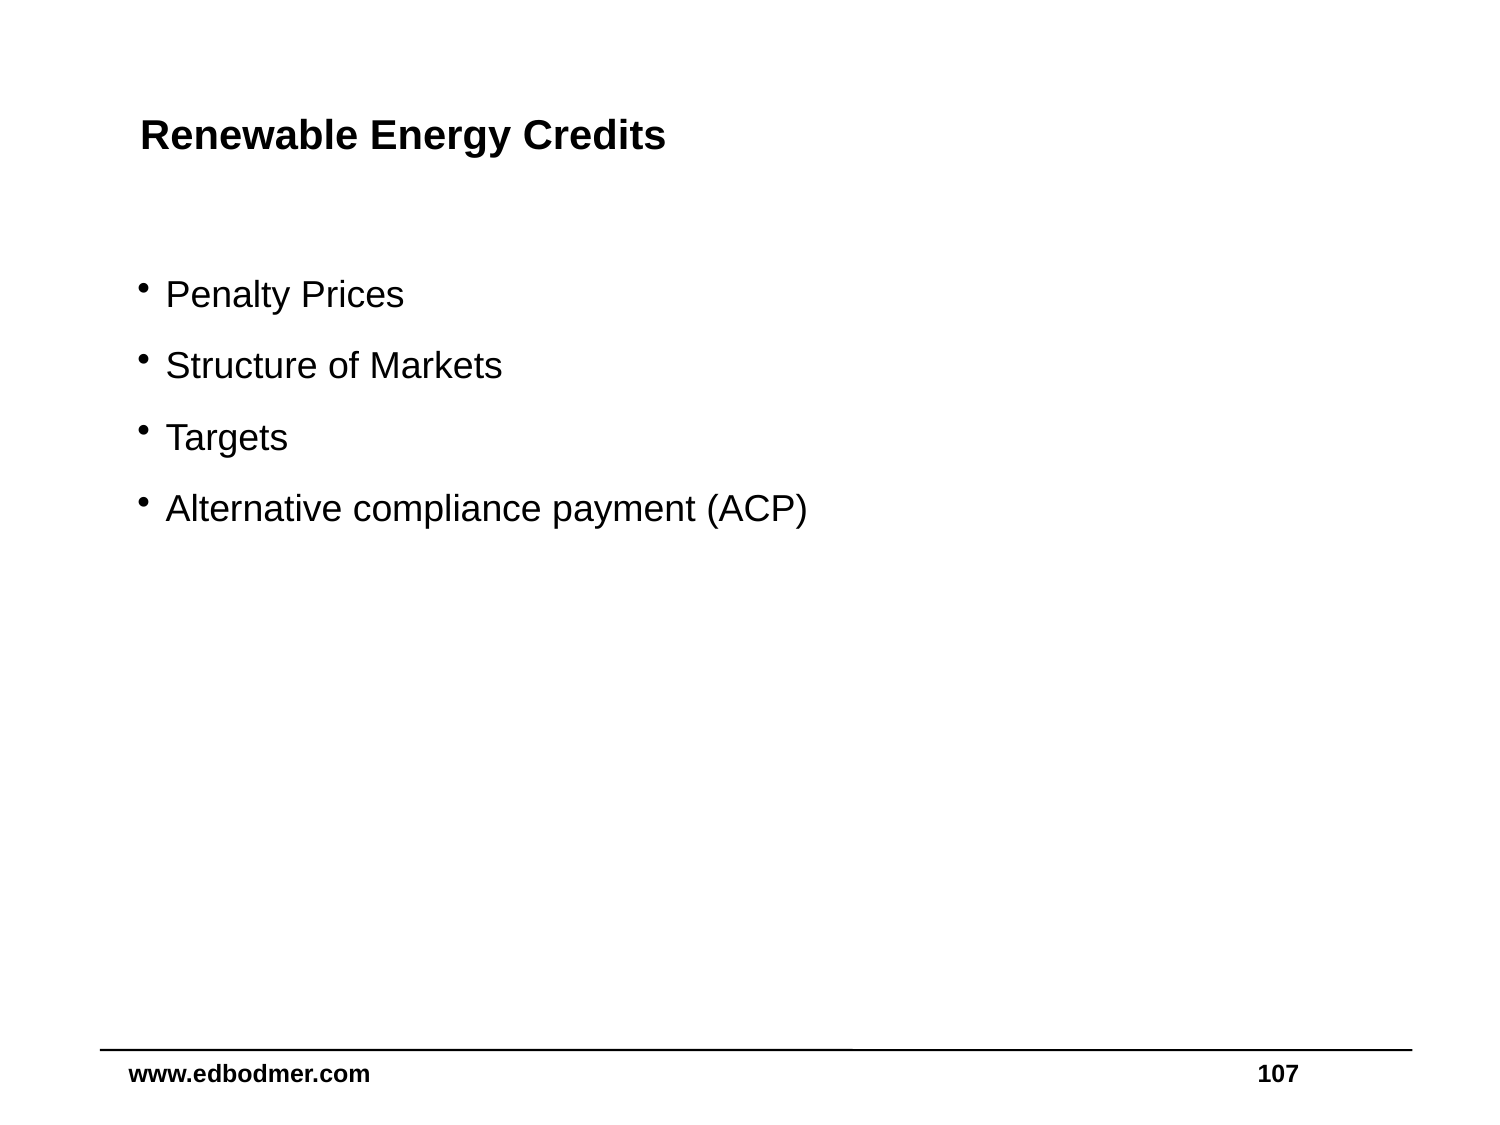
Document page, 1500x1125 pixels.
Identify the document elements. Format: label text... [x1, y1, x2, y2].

title Renewable Energy Credits [124, 99, 1288, 226]
list Penalty Prices Structure of Markets Targets Alternative compliance payment (ACP) [112, 262, 1401, 1026]
